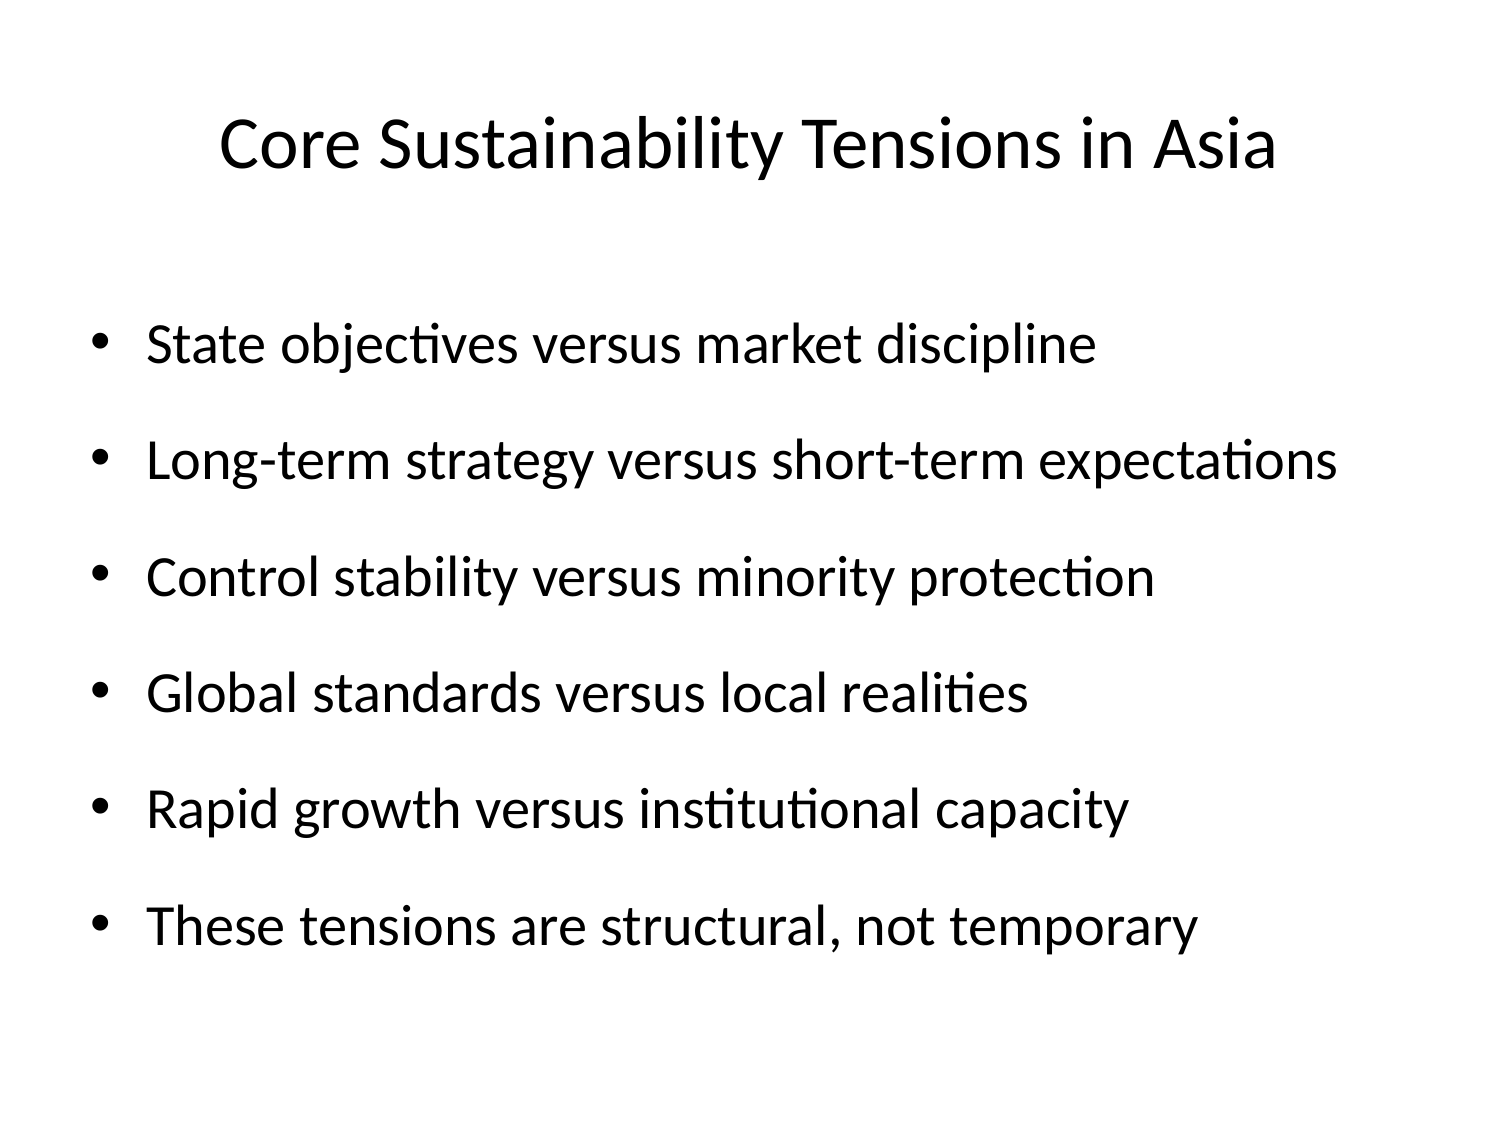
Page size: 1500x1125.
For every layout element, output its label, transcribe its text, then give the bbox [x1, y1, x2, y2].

title Core Sustainability Tensions in Asia [75, 45, 1425, 233]
list State objectives versus market discipline Long-term strategy versus short-term expectations Control stability versus minority protection Global standards versus local realities Rapid growth versus institutional capacity These tensions are structural, not temporary [75, 262, 1425, 1005]
